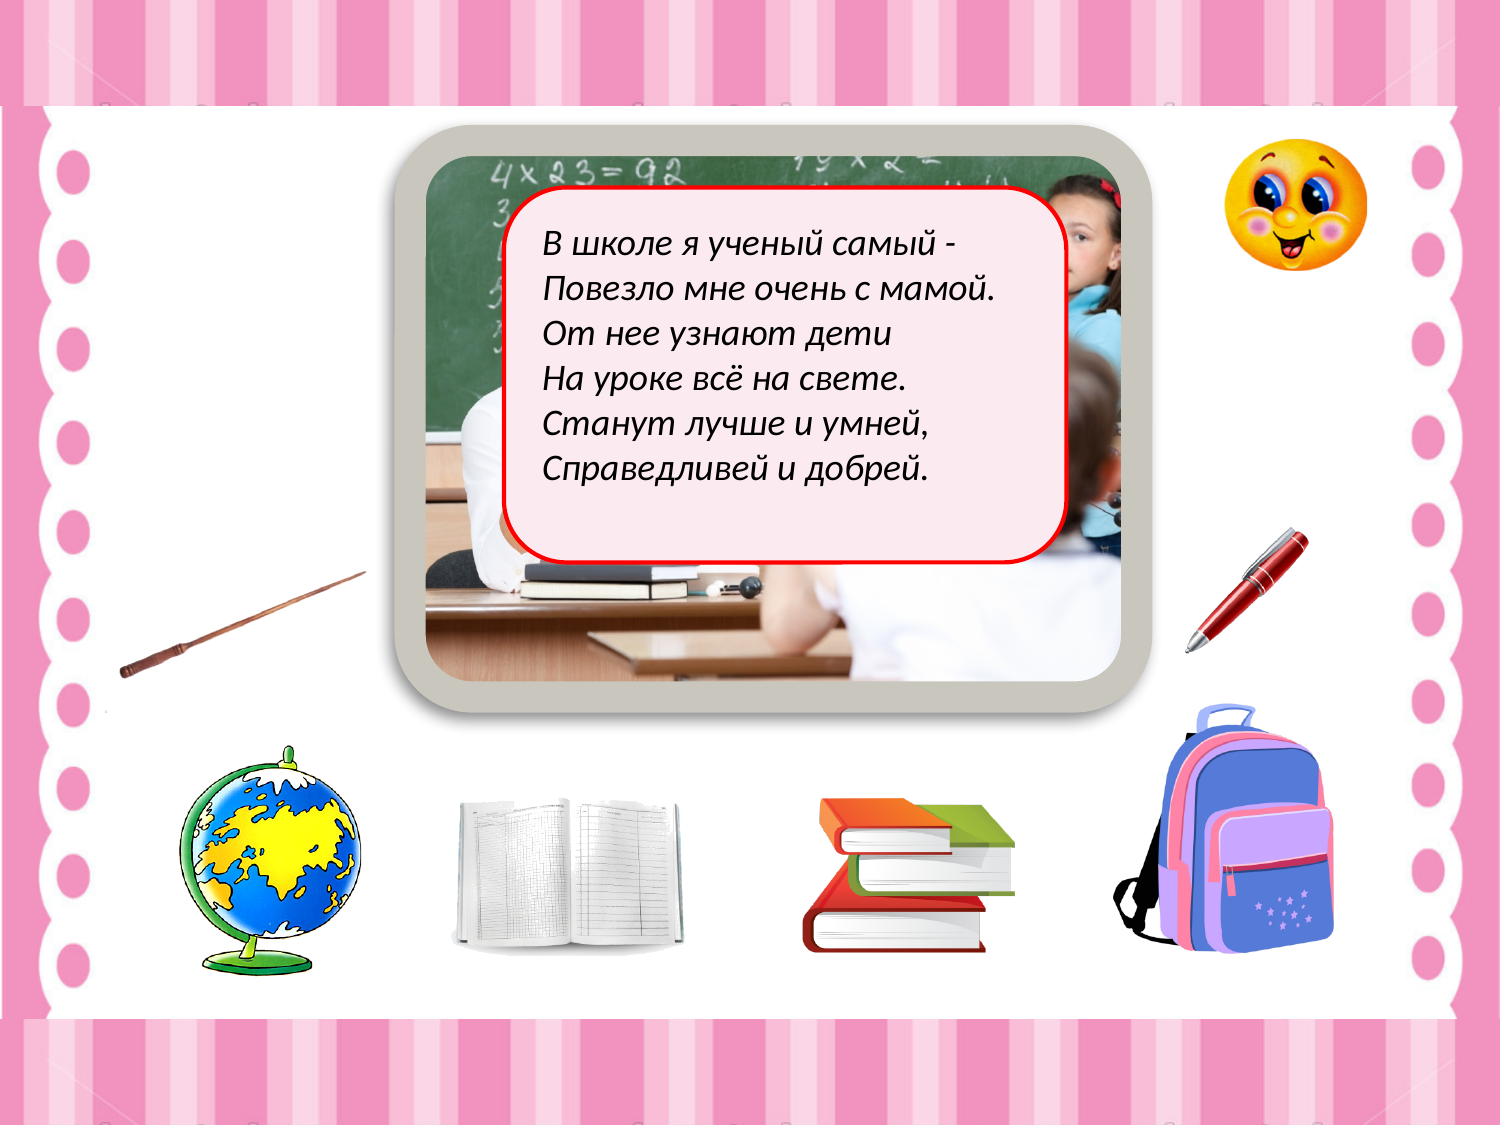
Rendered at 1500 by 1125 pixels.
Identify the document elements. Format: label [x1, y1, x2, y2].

picture [0, 0, 1500, 1125]
text_box [503, 187, 1067, 563]
